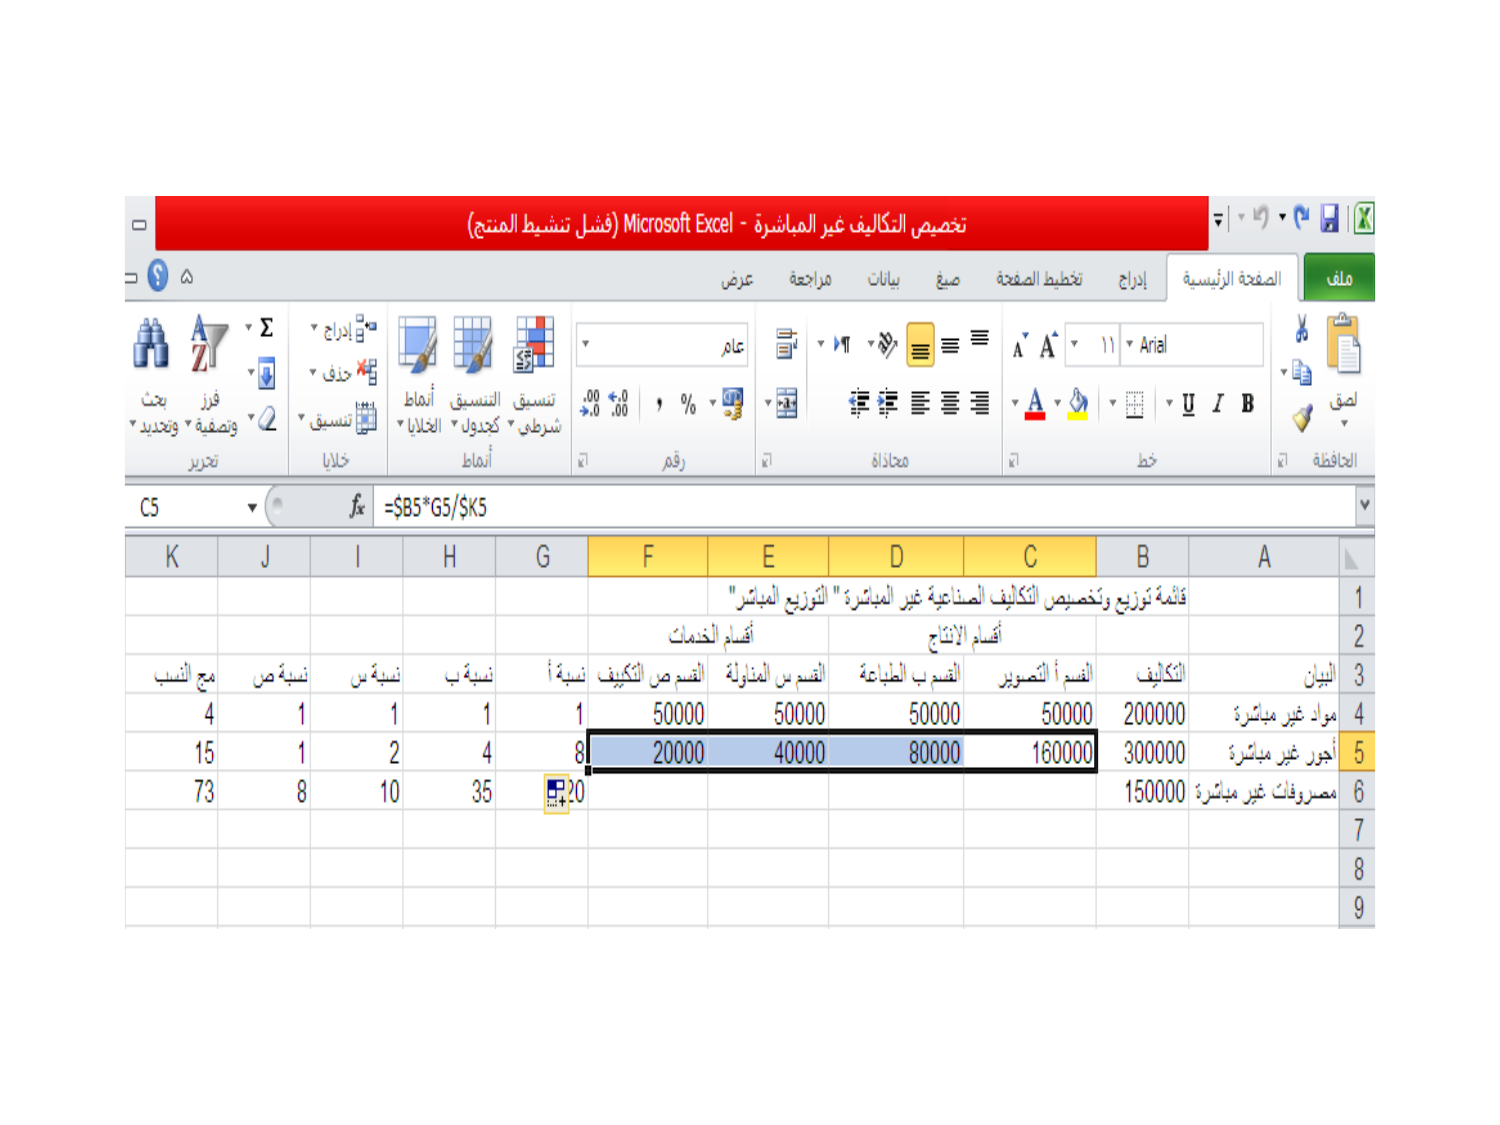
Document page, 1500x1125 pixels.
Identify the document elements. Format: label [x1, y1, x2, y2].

picture [124, 196, 1376, 929]
